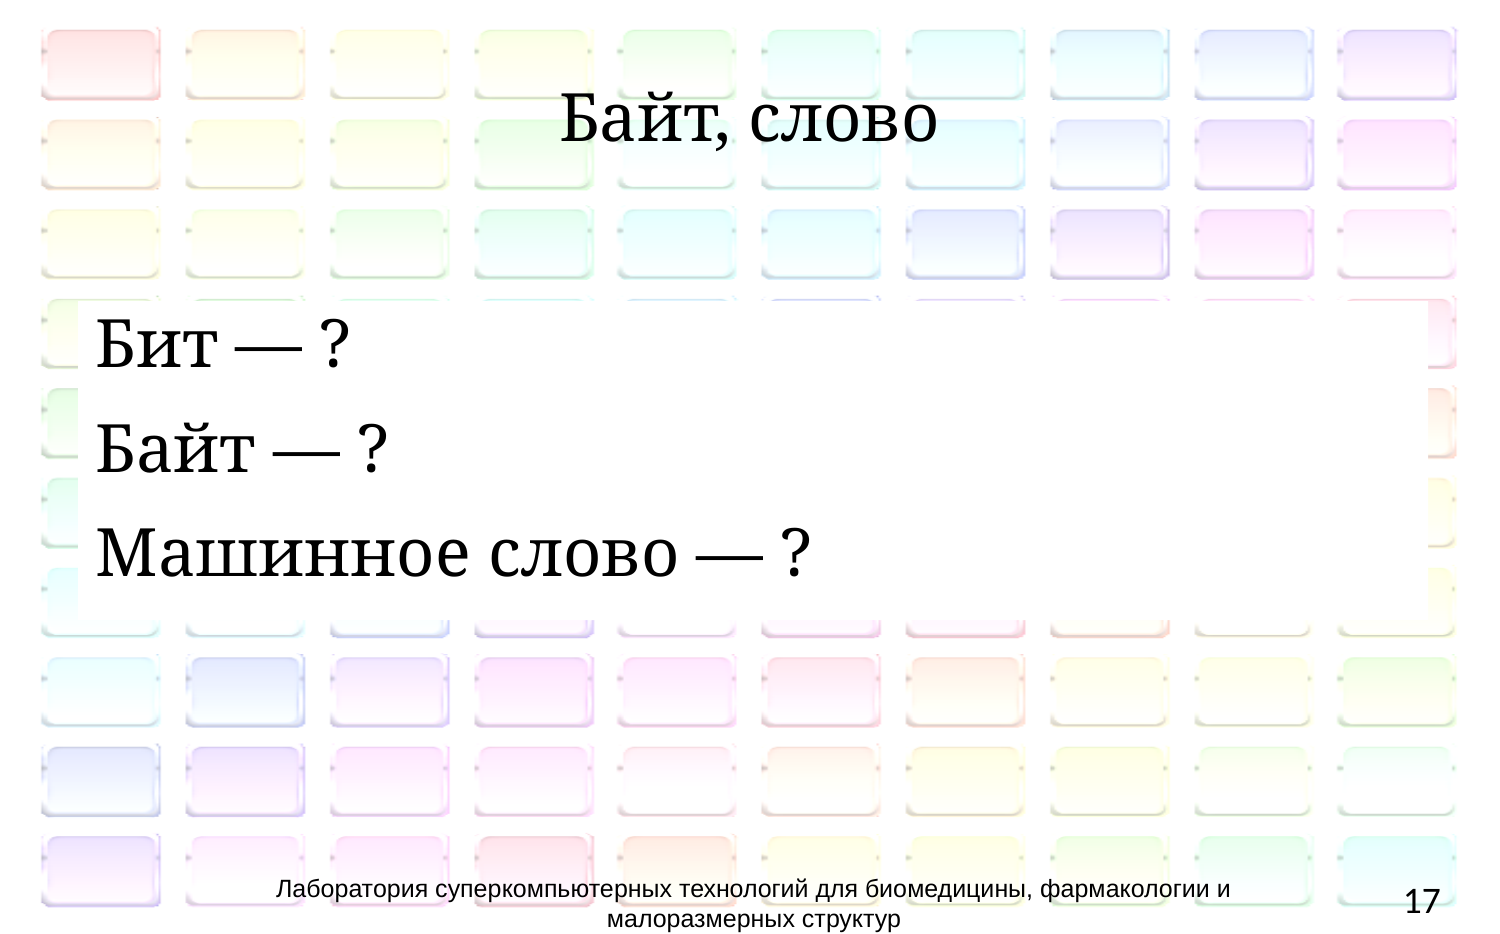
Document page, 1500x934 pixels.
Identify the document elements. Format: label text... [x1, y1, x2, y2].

text_box Лаборатория суперкомпьютерных технологий для биомедицины, фармакологии и малоразмерных структур [171, 864, 1338, 915]
text_box 17 [1387, 868, 1473, 918]
title Байт, слово [75, 37, 1425, 193]
list Бит — ? Байт — ? Машинное слово — ? [78, 301, 1429, 621]
picture [0, 0, 1500, 934]
